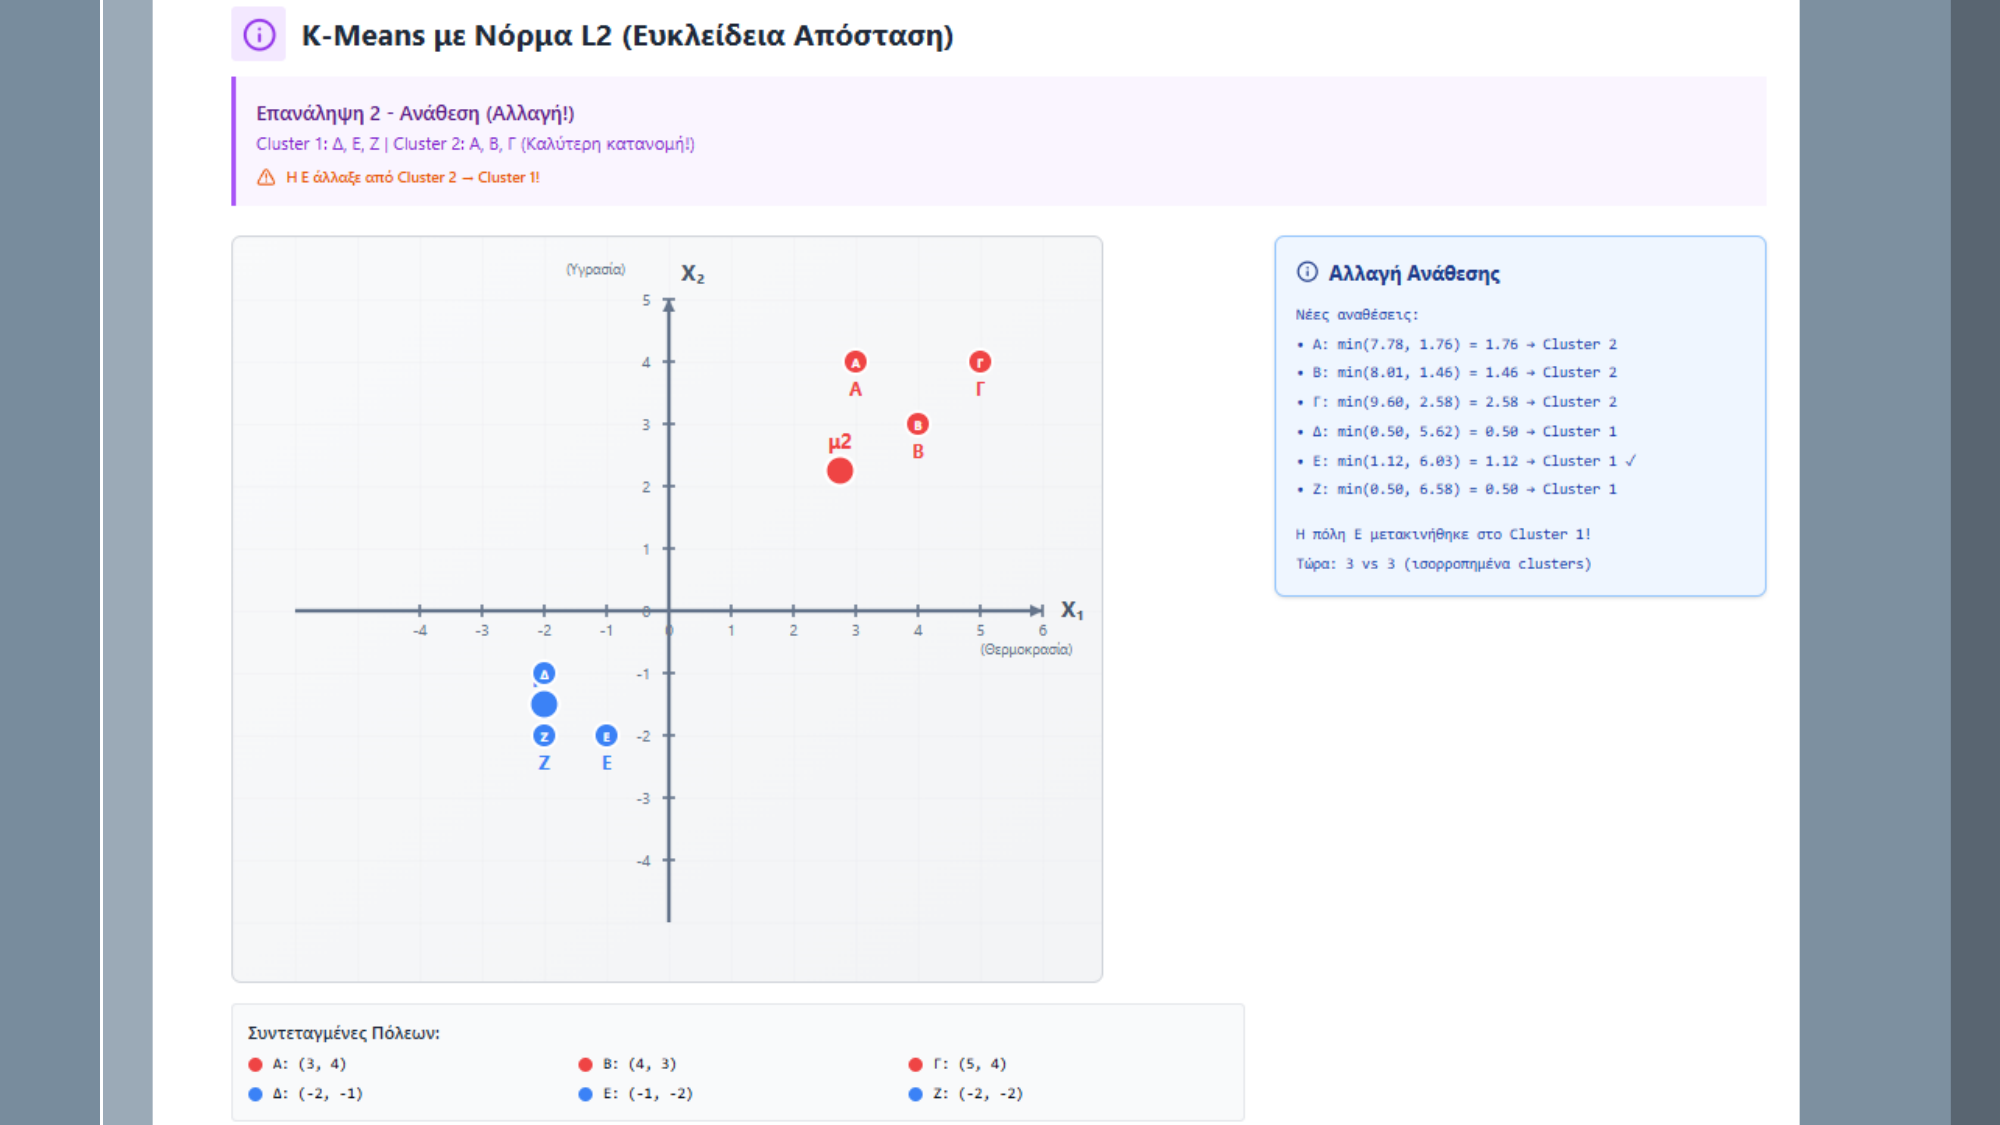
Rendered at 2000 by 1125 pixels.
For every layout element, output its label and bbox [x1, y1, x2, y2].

picture [230, 0, 1770, 1125]
